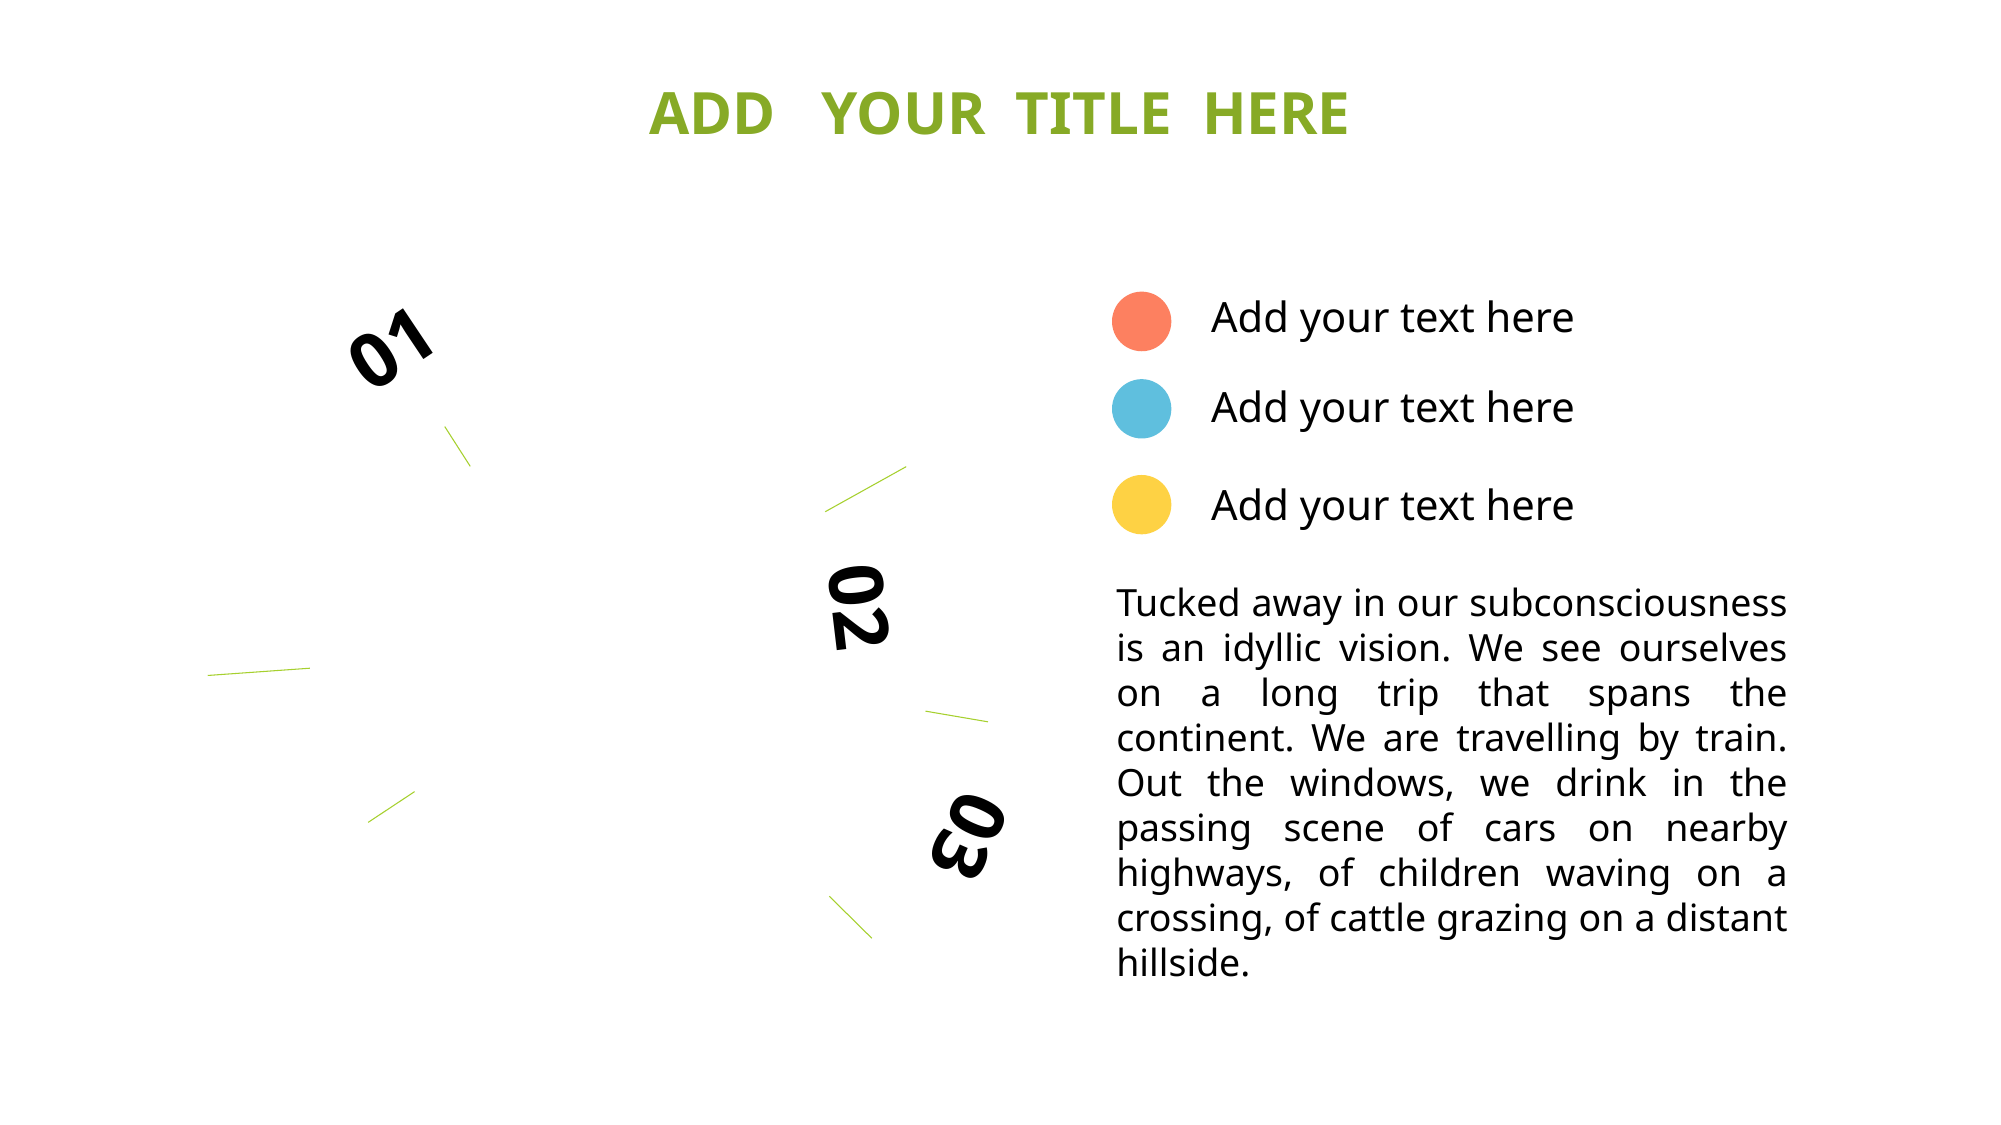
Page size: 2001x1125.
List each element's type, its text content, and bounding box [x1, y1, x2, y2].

text_box 02 [803, 543, 929, 728]
text_box 01 [313, 237, 516, 422]
text_box [1112, 474, 1172, 535]
text_box [1112, 291, 1172, 352]
text_box ADD YOUR TITLE HERE [496, 68, 1504, 154]
text_box Add your text here [1196, 471, 1627, 537]
text_box 03 [876, 764, 1043, 965]
text_box Tucked away in our subconsciousness is an idyllic vision. We see ourselves on a long trip that spans the continent. We are travelling by train. Out the windows, we drink in the passing scene of cars on nearby highways, of children waving on a crossing, of cattle grazing on a distant hillside. [1101, 571, 1804, 992]
text_box [1112, 379, 1172, 439]
text_box Add your text here [1196, 283, 1627, 349]
text_box Add your text here [1196, 373, 1627, 438]
